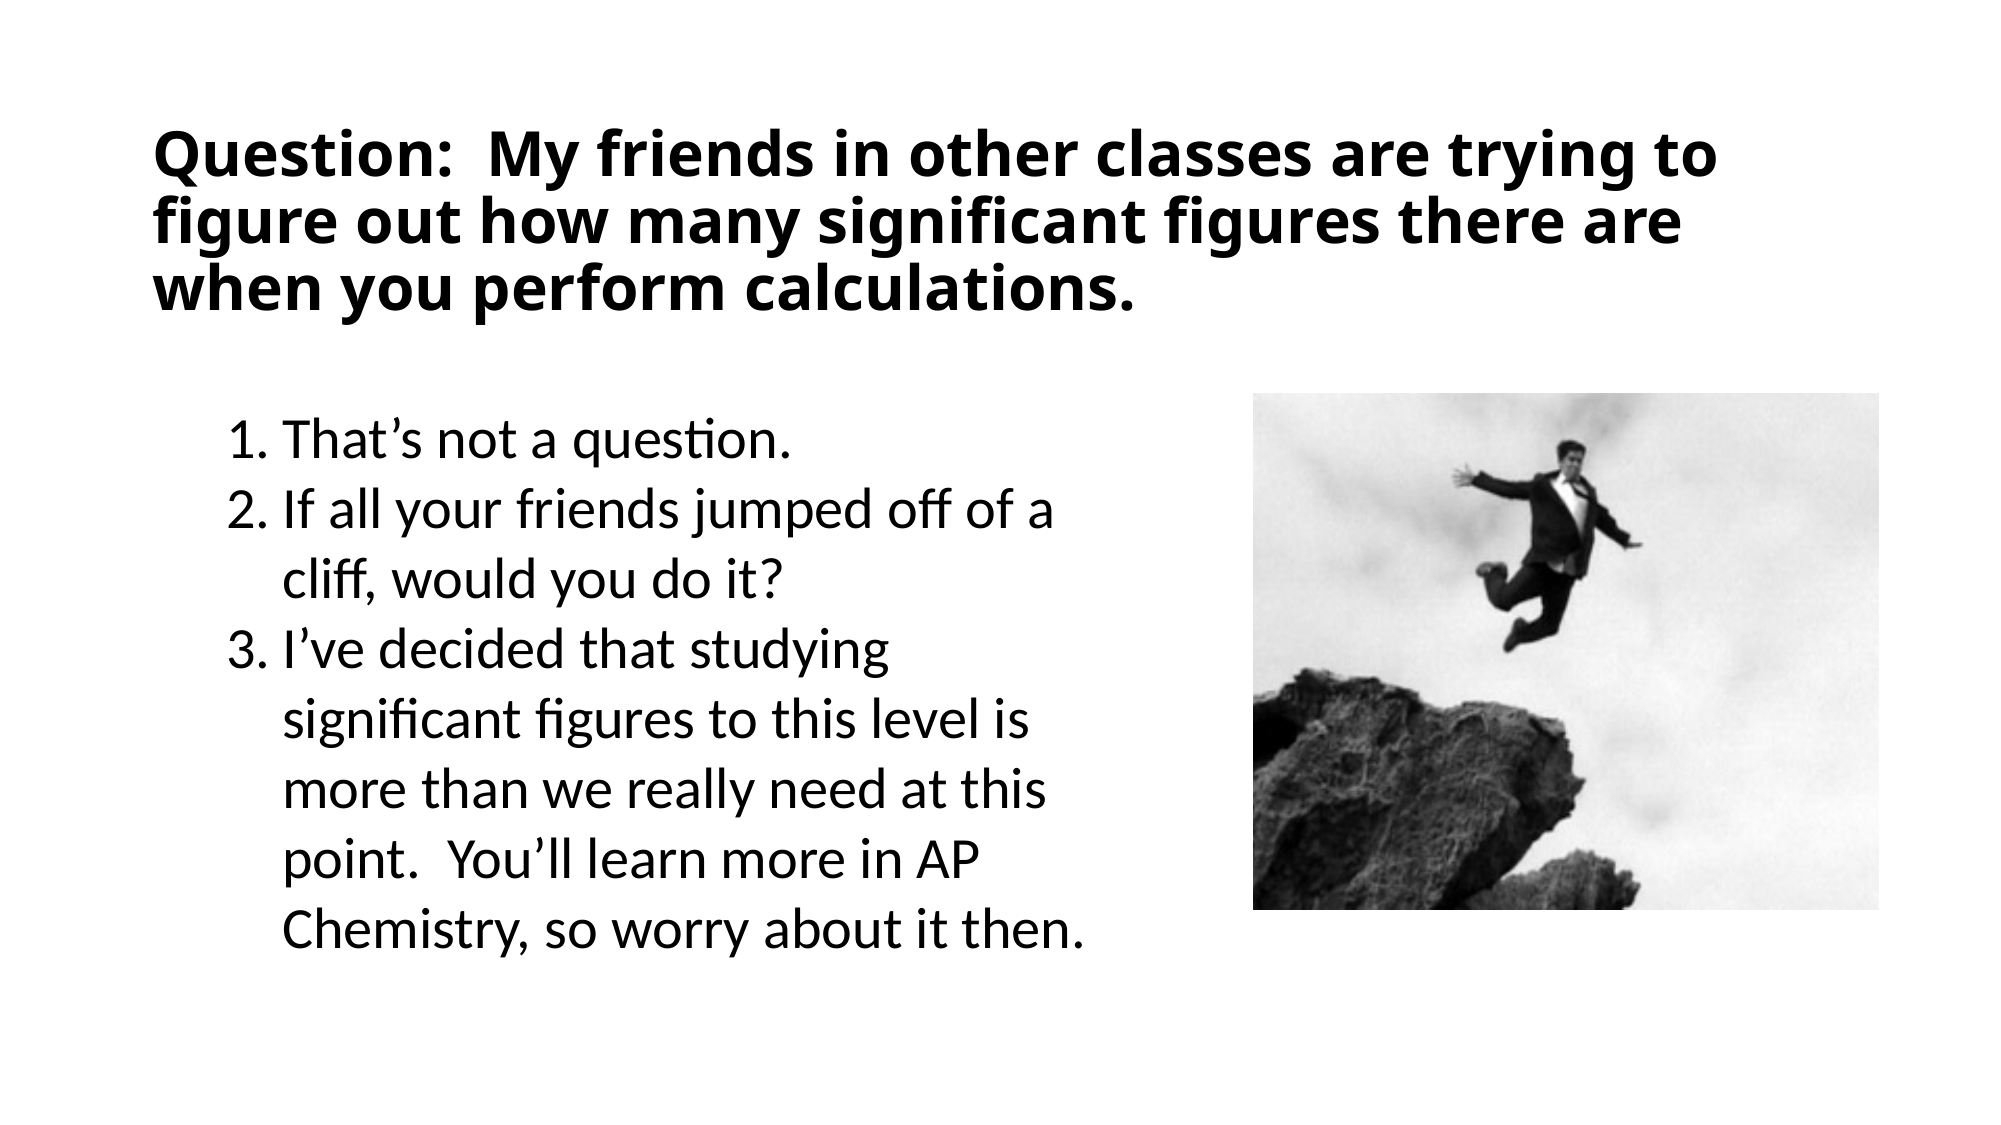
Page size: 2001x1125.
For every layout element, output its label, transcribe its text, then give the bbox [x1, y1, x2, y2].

picture [1253, 393, 1879, 910]
text_box That’s not a question. If all your friends jumped off of a cliff, would you do it? I’ve decided that studying significant figures to this level is more than we really need at this point. You’ll learn more in AP Chemistry, so worry about it then. [211, 393, 1141, 968]
title Question: My friends in other classes are trying to figure out how many significant figures there are when you perform calculations. [137, 114, 1863, 332]
